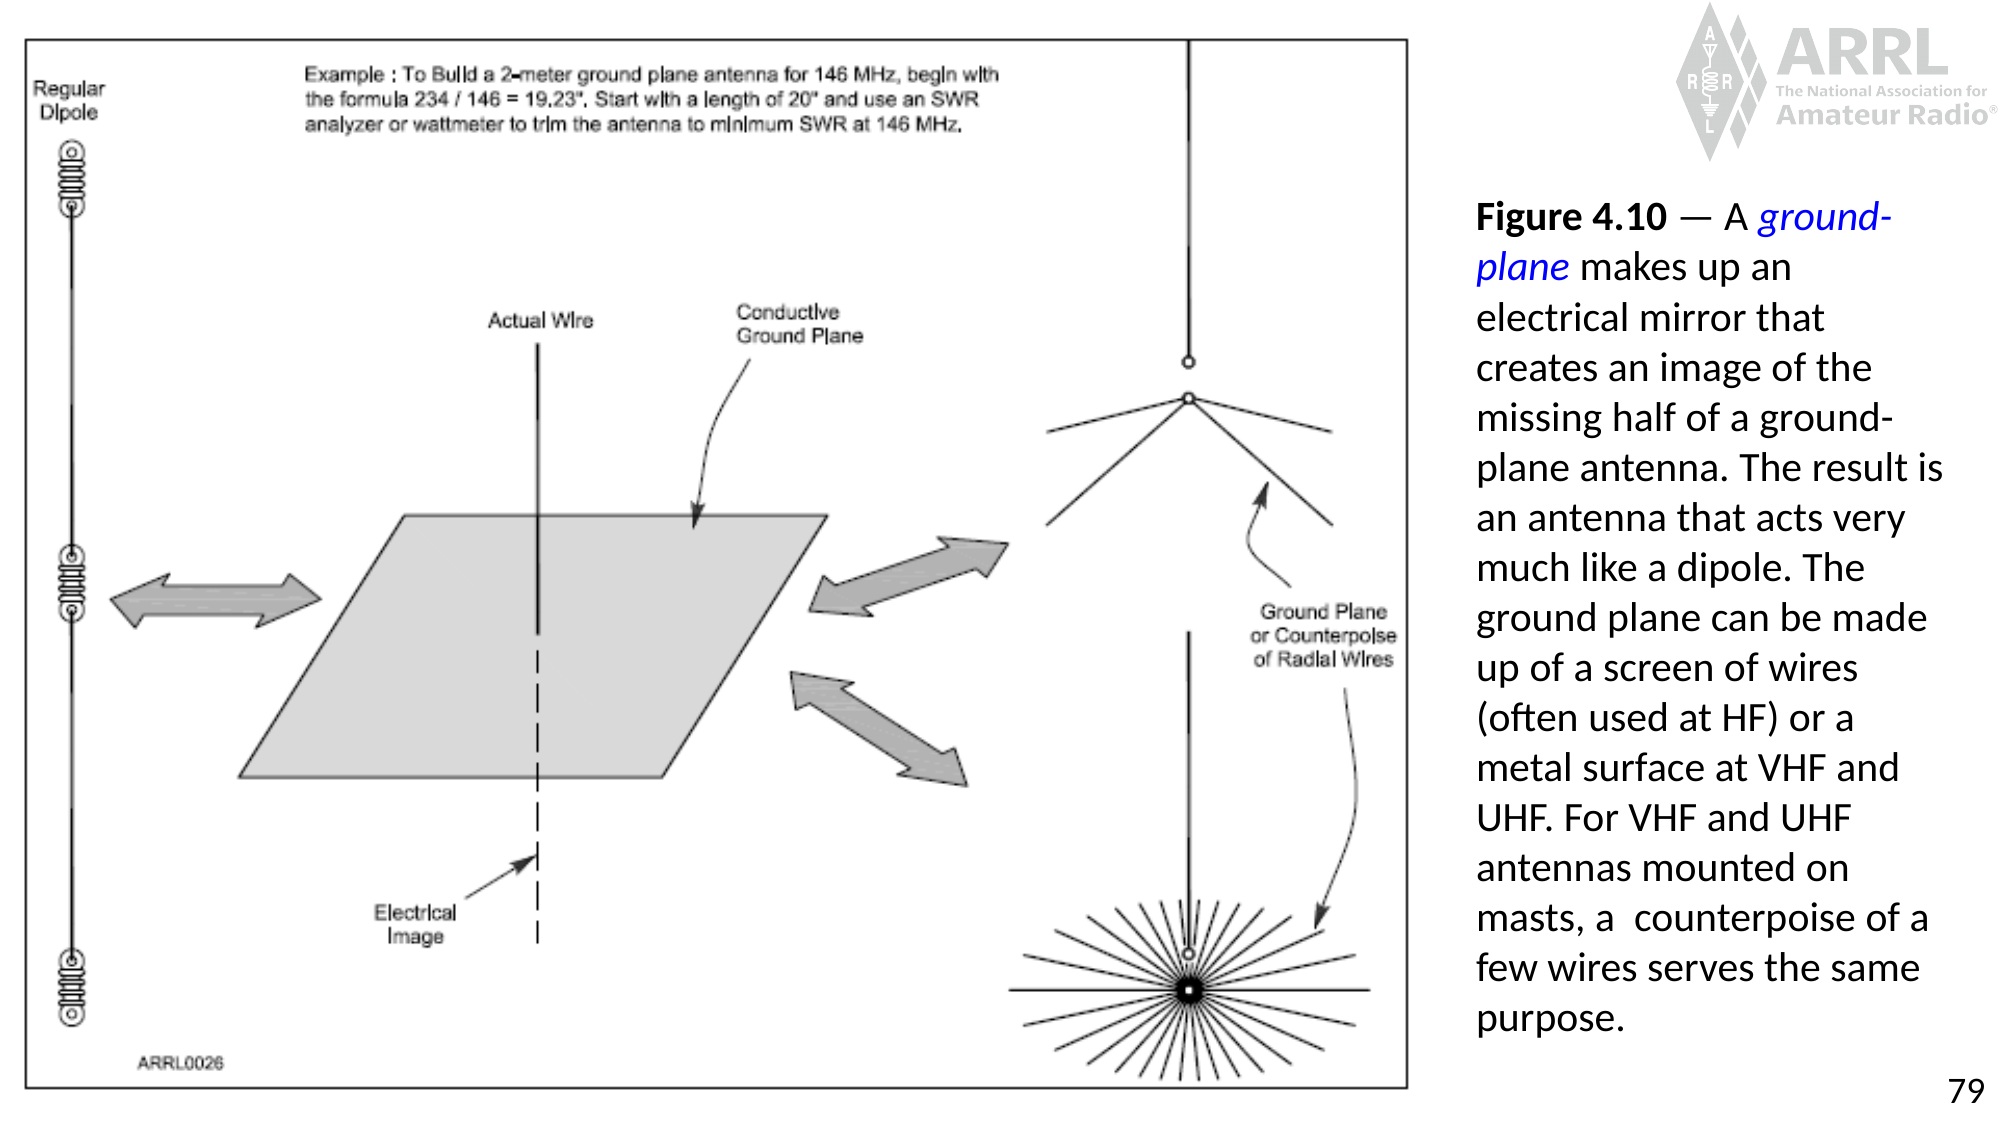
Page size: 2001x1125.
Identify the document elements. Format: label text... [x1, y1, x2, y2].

text_box Figure 4.10 — A ground-plane makes up an electrical mirror that creates an image of the missing half of a ground-plane antenna. The result is an antenna that acts very much like a dipole. The ground plane can be made up of a screen of wires (often used at HF) or a metal surface at VHF and UHF. For VHF and UHF antennas mounted on masts, a counterpoise of a few wires serves the same purpose. [1461, 181, 1962, 1047]
picture [1674, 0, 2000, 164]
picture [17, 31, 1419, 1098]
